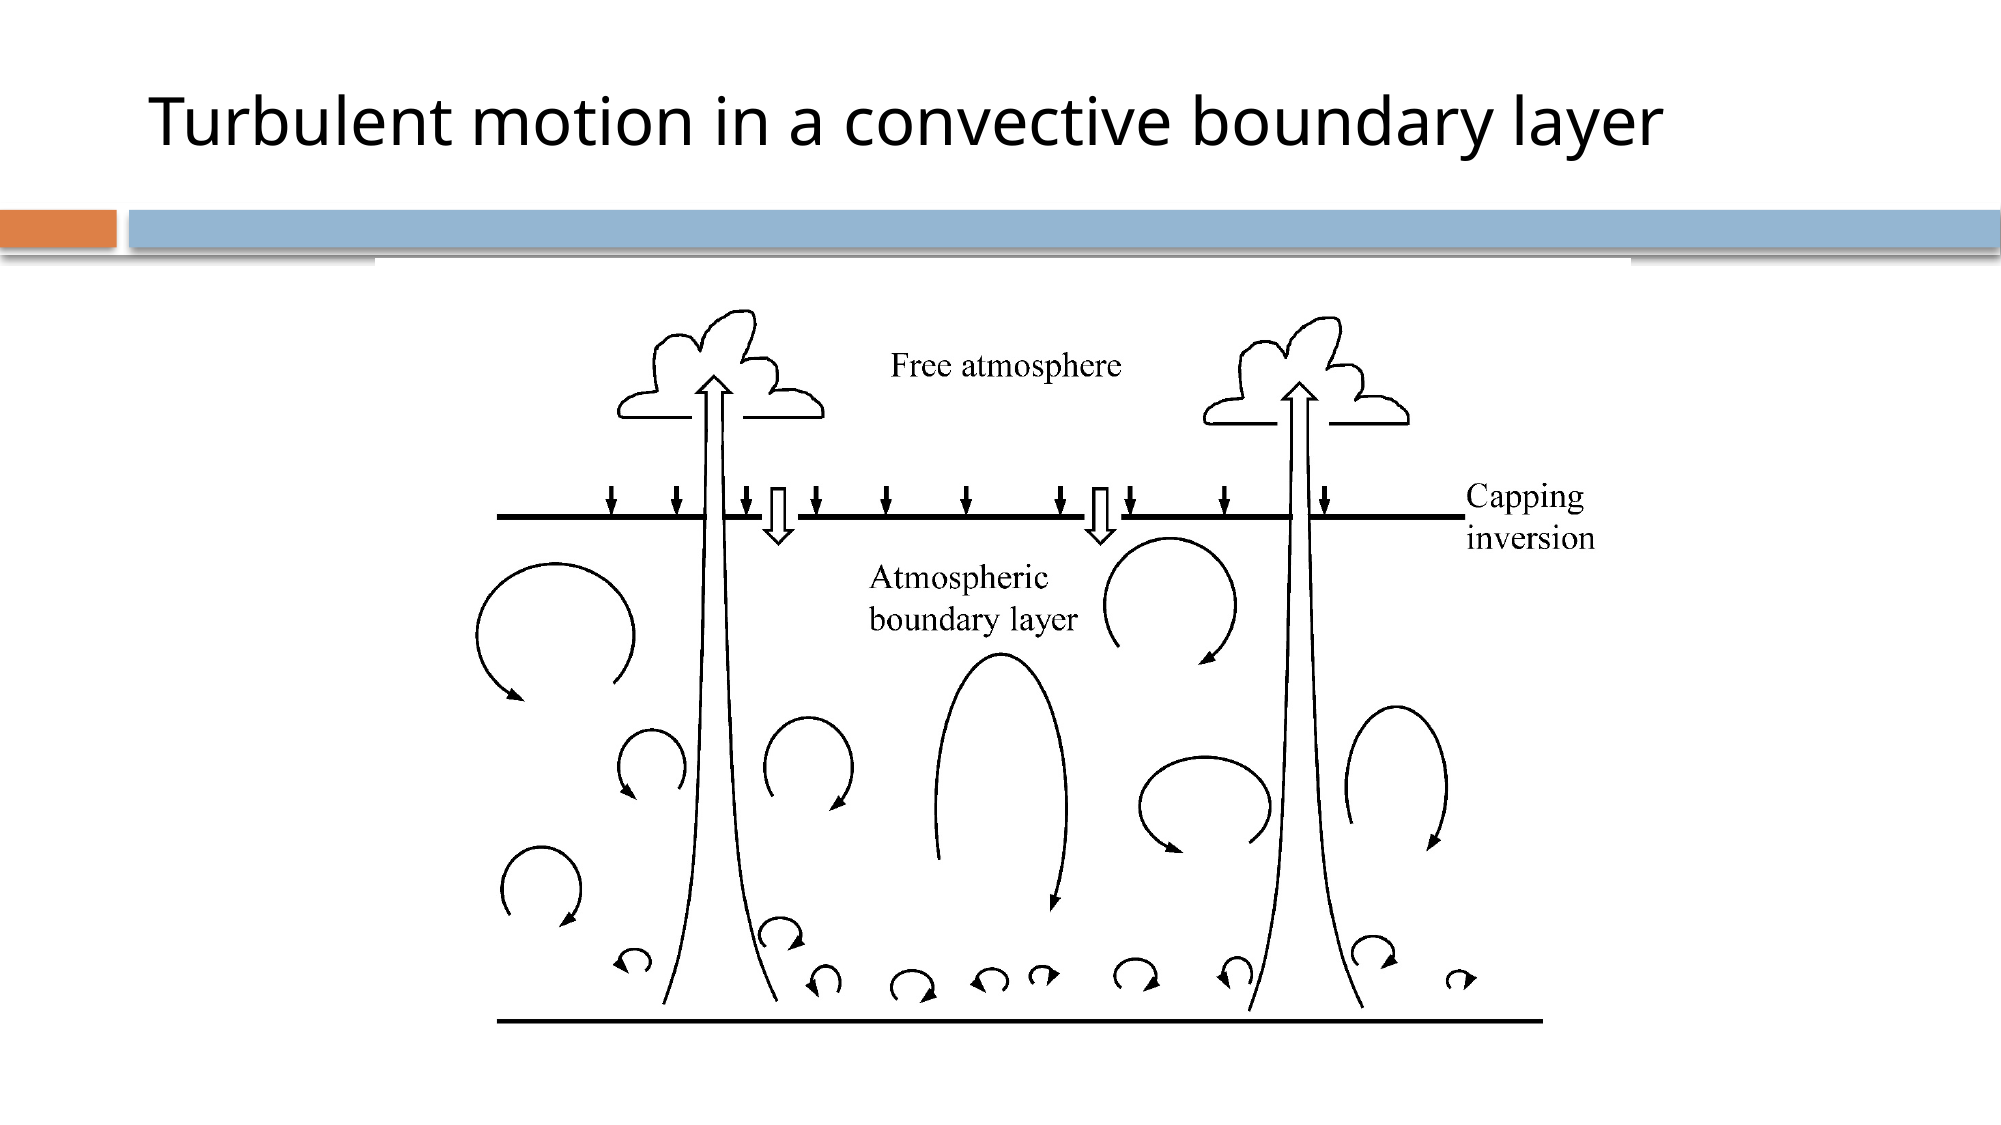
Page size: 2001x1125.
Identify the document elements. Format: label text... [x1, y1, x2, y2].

picture [375, 257, 1631, 1095]
title Turbulent motion in a convective boundary layer [133, 37, 1725, 200]
